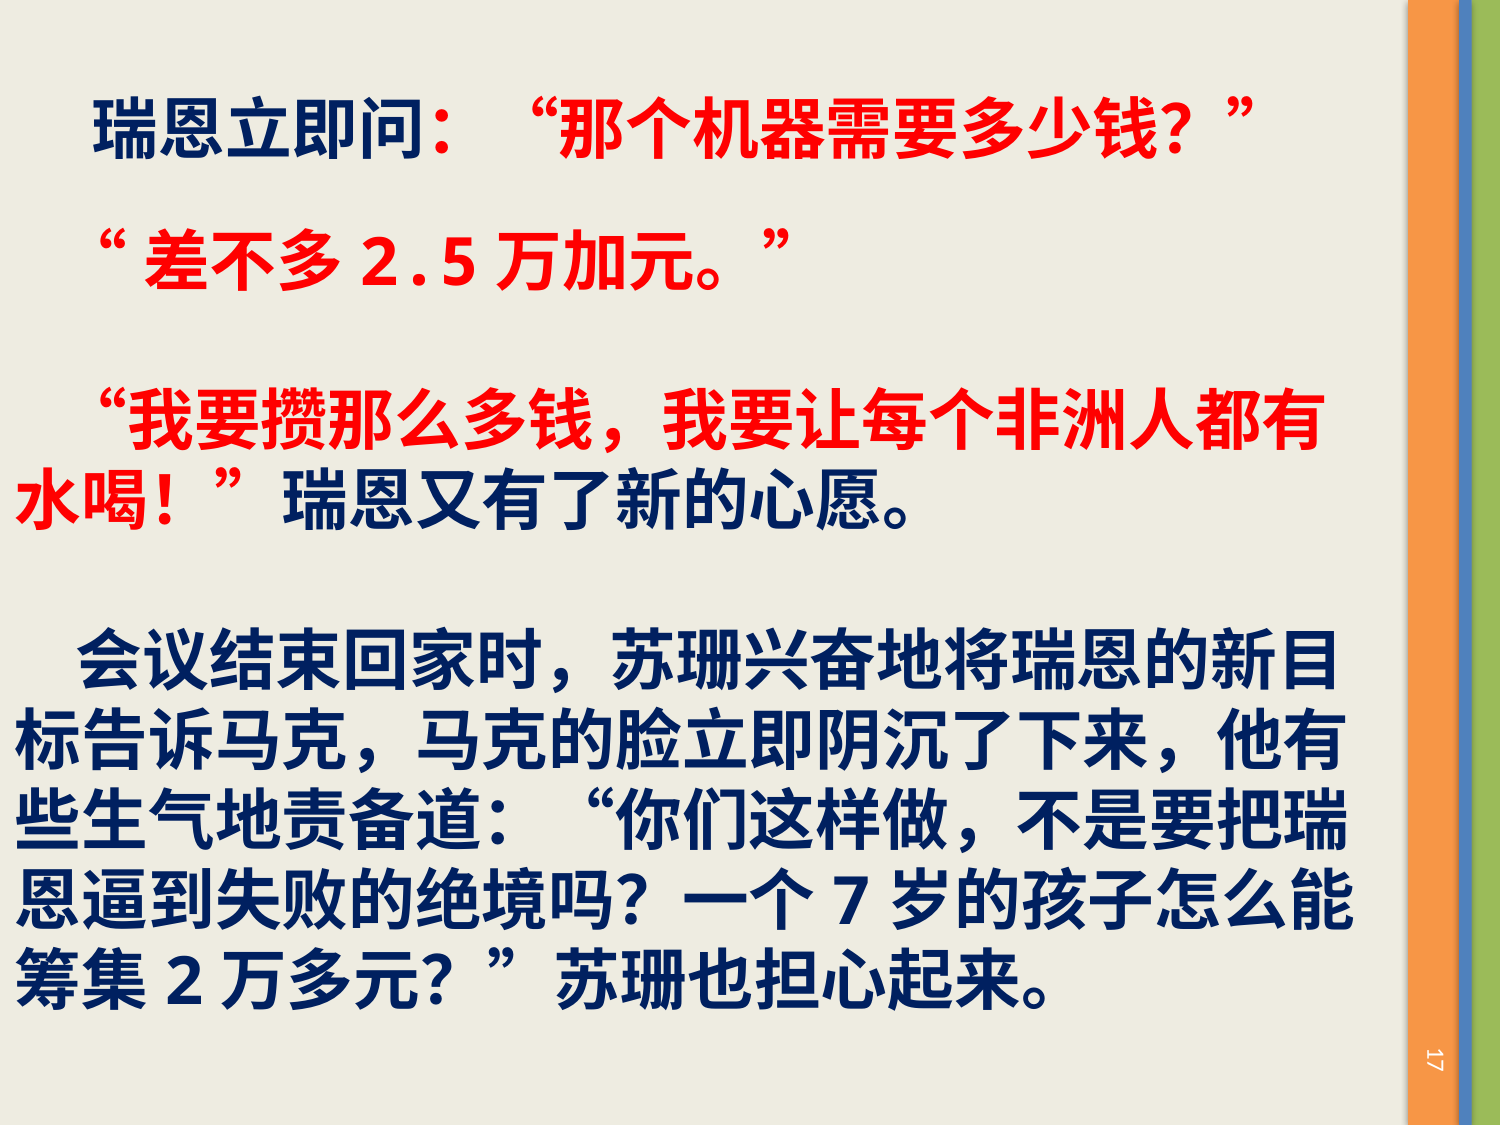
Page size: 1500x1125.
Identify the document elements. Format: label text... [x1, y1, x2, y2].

slide_number 17 [1407, 928, 1468, 1088]
text_box “差不多2.5万加元。” “我要攒那么多钱，我要让每个非洲人都有水喝！”瑞恩又有了新的心愿。 会议结束回家时，苏珊兴奋地将瑞恩的新目标告诉马克，马克的脸立即阴沉了下来，他有些生气地责备道：“你们这样做，不是要把瑞恩逼到失败的绝境吗？一个7岁的孩子怎么能筹集2万多元？”苏珊也担心起来。 [0, 210, 1407, 1071]
text_box 瑞恩立即问：“那个机器需要多少钱？” [0, 0, 1407, 210]
